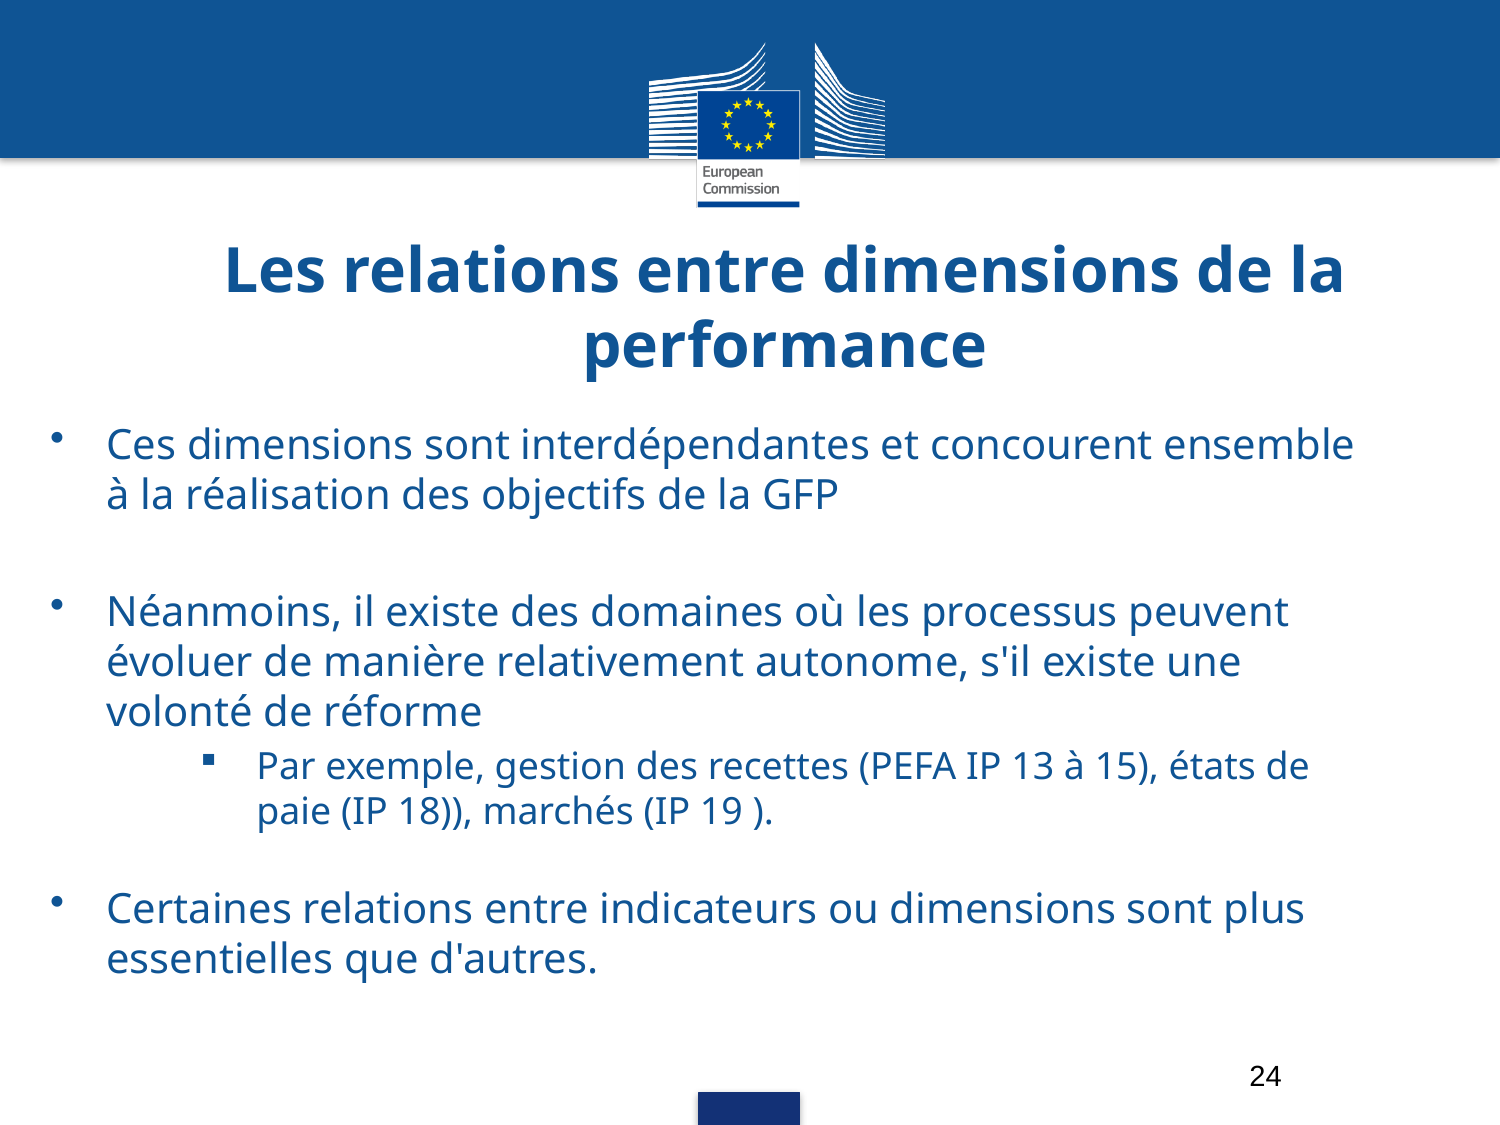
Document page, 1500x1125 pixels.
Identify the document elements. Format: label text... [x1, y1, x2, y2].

slide_number 24 [1234, 1024, 1425, 1101]
title Les relations entre dimensions de la performance [116, 210, 1395, 399]
picture [649, 42, 885, 208]
list Ces dimensions sont interdépendantes et concourent ensemble à la réalisation des objectifs de la GFP Néanmoins, il existe des domaines où les processus peuvent évoluer de manière relativement autonome, s'il existe une volonté de réforme Par exemple, gestion des recettes (PEFA IP 13 à 15), états de paie (IP 18)), marchés (IP 19 ). Certaines relations entre indicateurs ou dimensions sont plus essentielles que d'autres. [34, 409, 1391, 1059]
